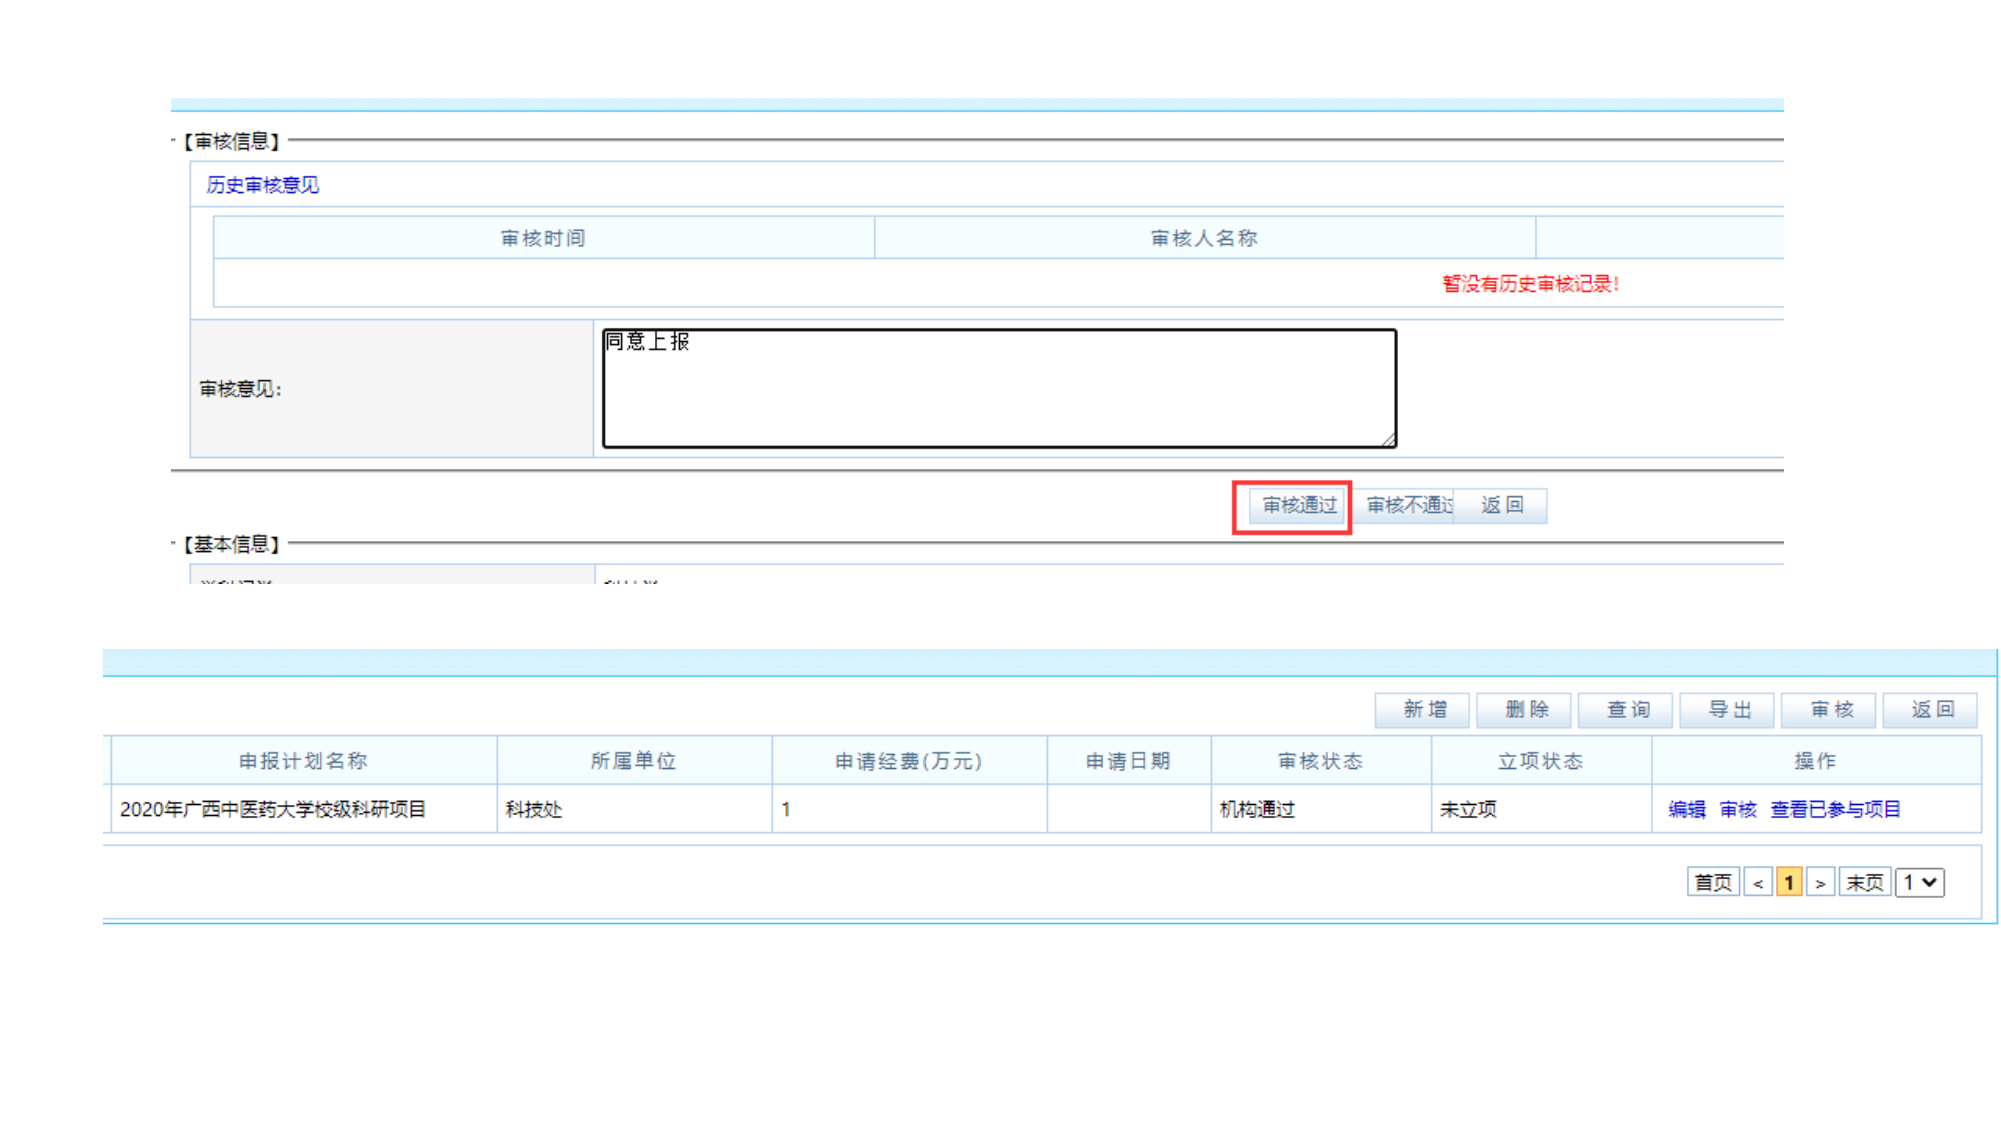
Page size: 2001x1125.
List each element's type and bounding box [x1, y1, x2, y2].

picture [171, 98, 1784, 584]
picture [103, 649, 2000, 995]
